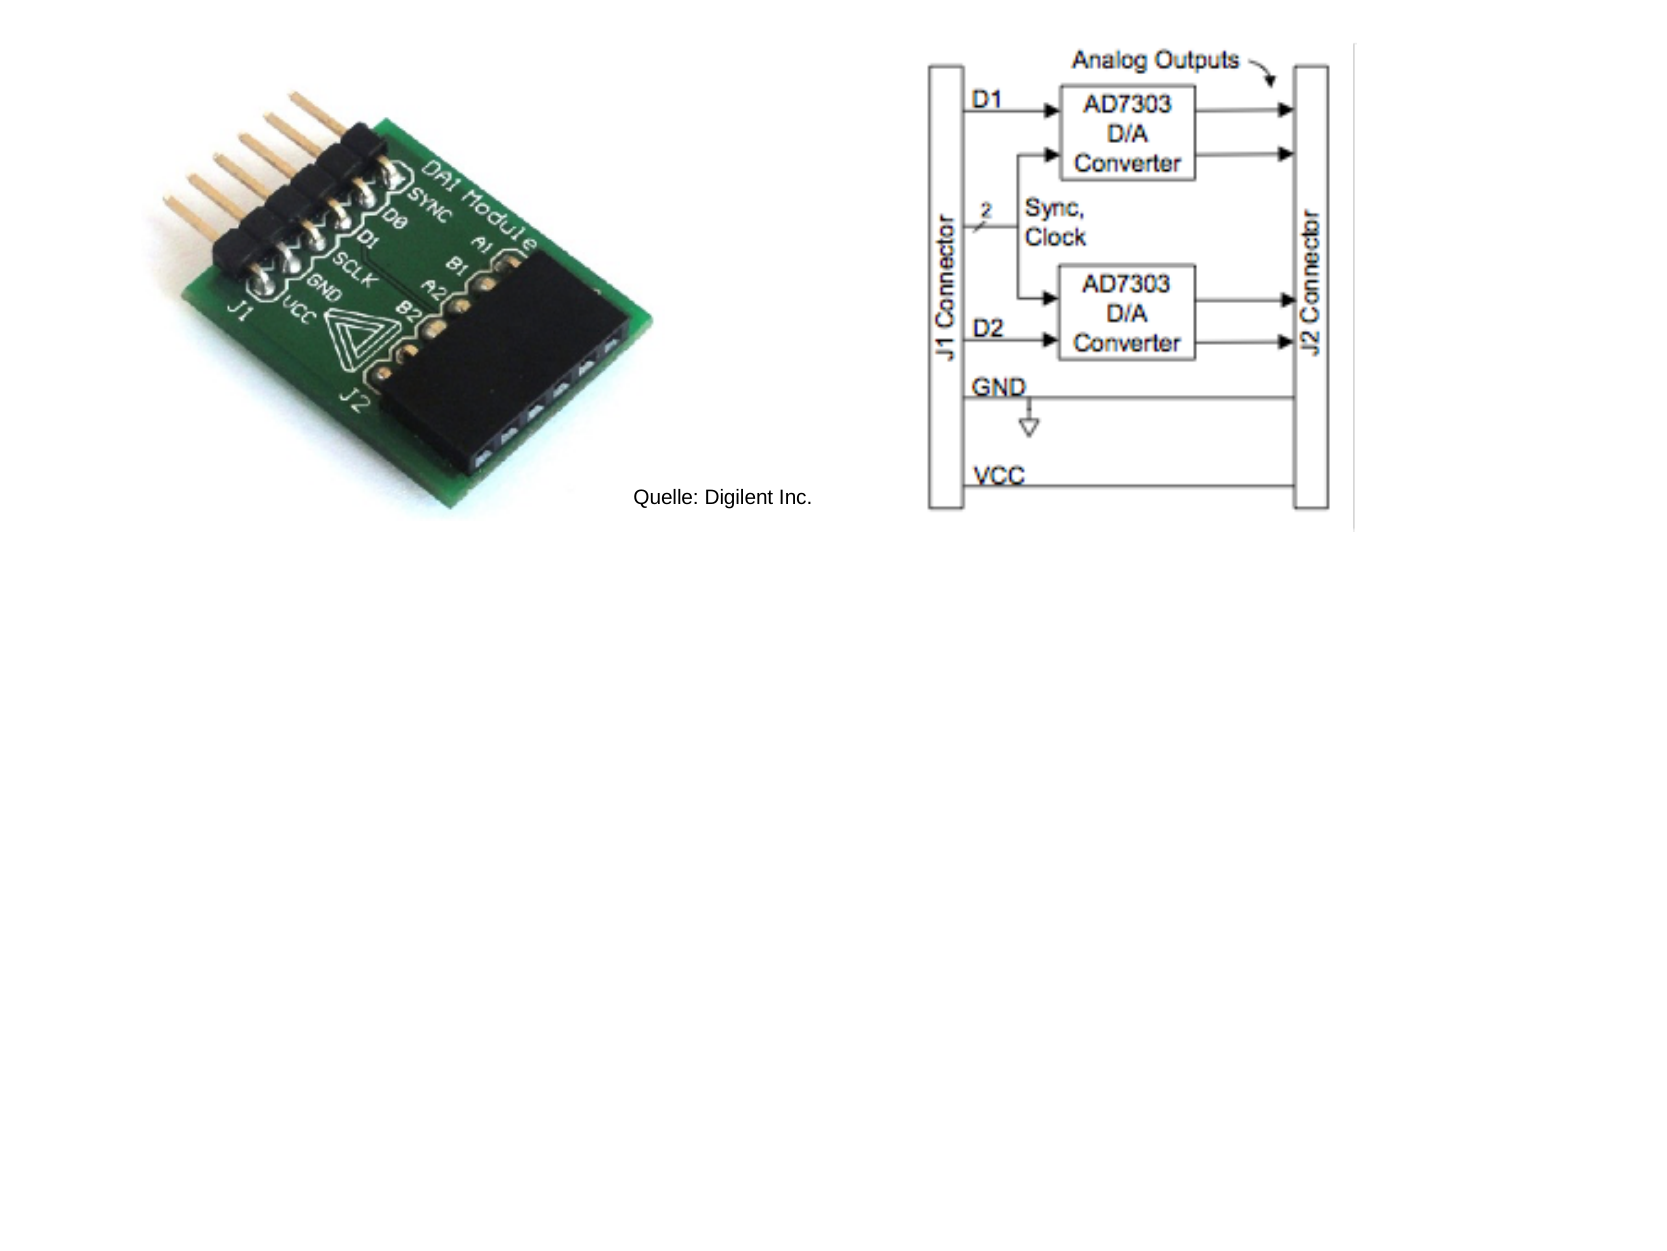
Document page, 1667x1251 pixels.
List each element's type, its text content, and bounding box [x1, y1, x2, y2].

text_box Quelle: Digilent Inc. [681, 477, 861, 515]
picture [914, 37, 1357, 532]
picture [141, 68, 674, 522]
